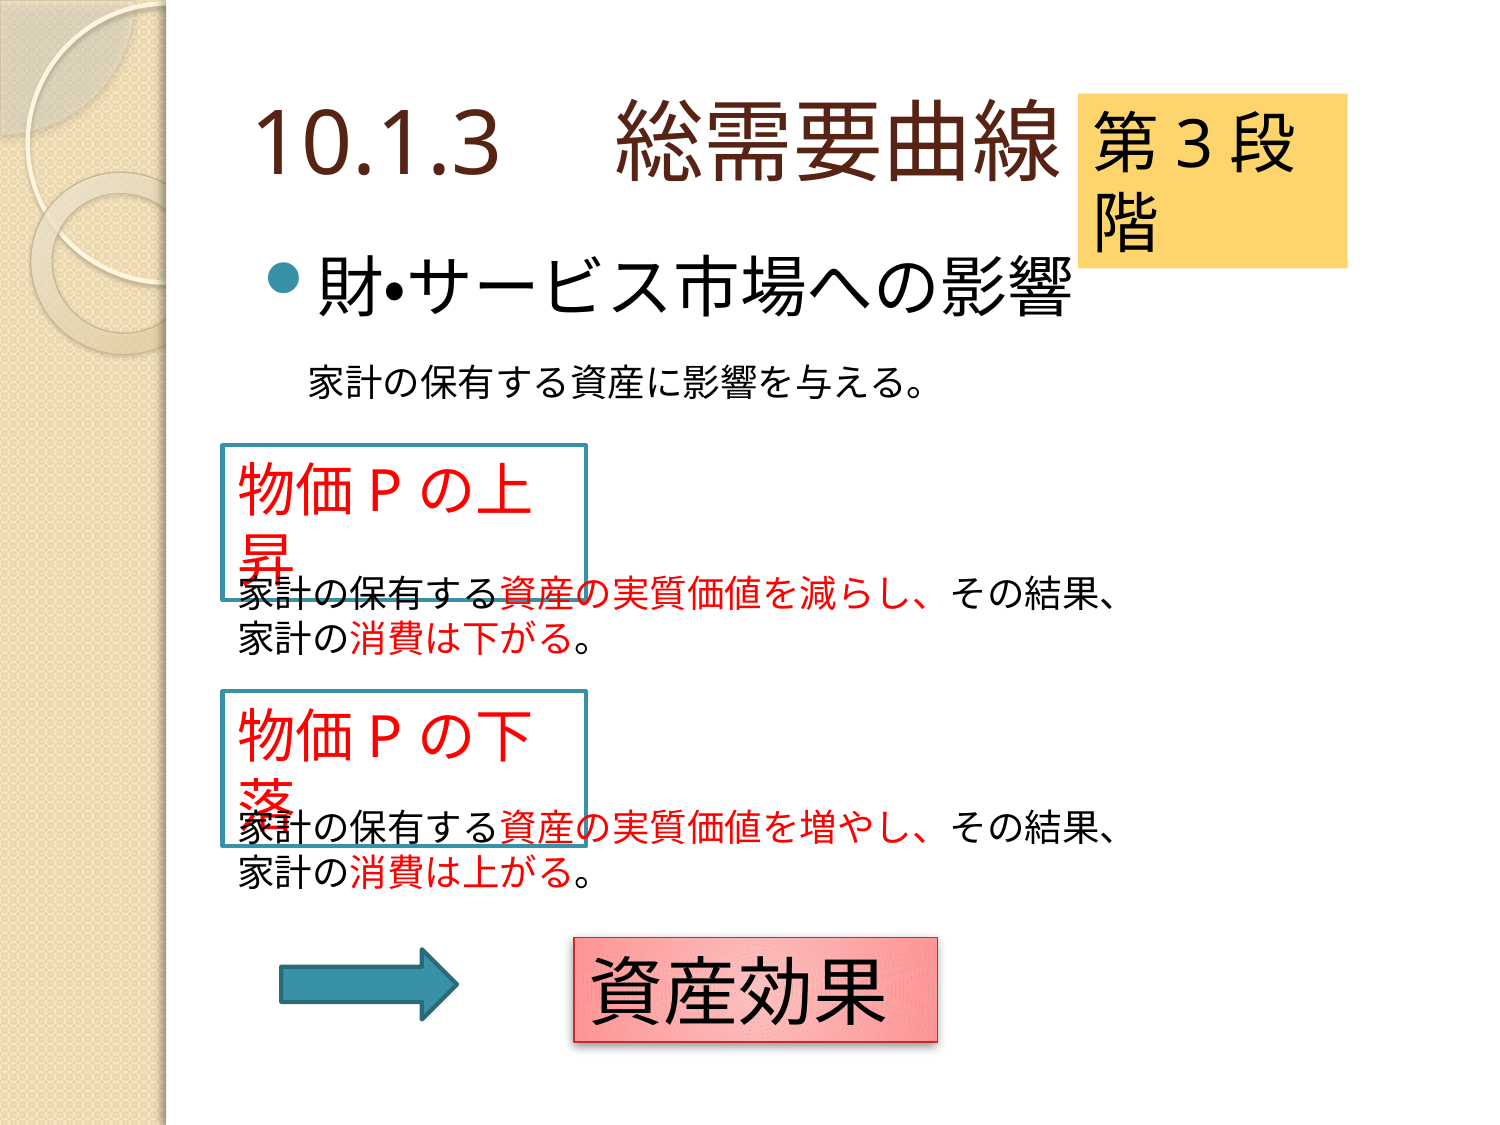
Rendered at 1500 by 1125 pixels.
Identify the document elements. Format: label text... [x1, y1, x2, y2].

text_box [279, 947, 460, 1022]
text_box 家計の保有する資産に影響を与える。 [292, 351, 1301, 412]
title 10.1.3 総需要曲線 [235, 45, 1466, 233]
list 財・サービス市場への影響 [235, 237, 1466, 340]
text_box 家計の保有する資産の実質価値を減らし、その結果、家計の消費は下がる。 [222, 562, 1128, 668]
text_box 物価Pの上昇 [220, 443, 588, 602]
text_box 資産効果 [573, 937, 938, 1043]
text_box 家計の保有する資産の実質価値を増やし、その結果、家計の消費は上がる。 [222, 796, 1128, 902]
text_box 第3段階 [1078, 93, 1348, 269]
text_box 物価Pの下落 [220, 689, 588, 848]
